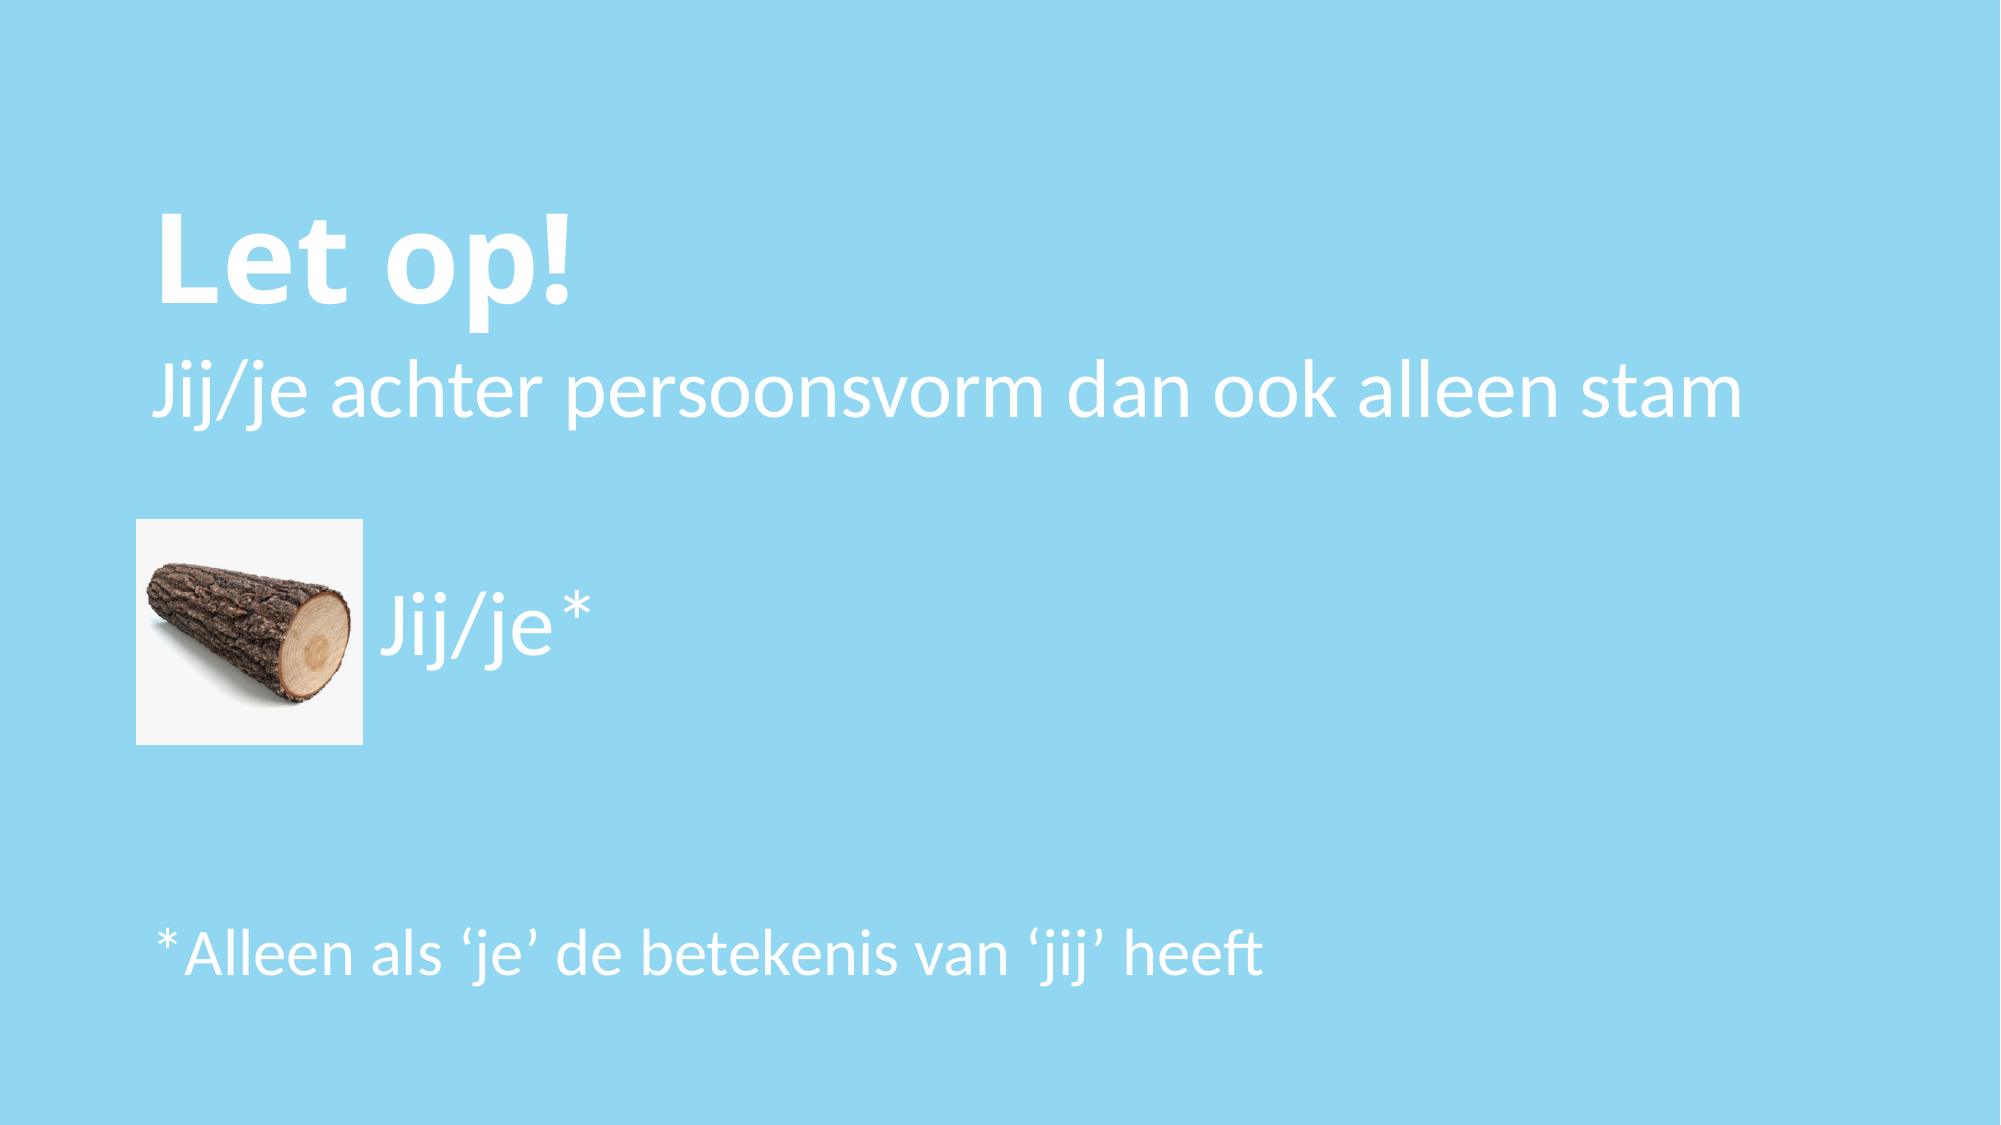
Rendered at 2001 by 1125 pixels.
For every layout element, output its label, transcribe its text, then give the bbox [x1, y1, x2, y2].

title Let op! [136, 186, 1862, 338]
picture [136, 519, 363, 745]
list Jij/je achter persoonsvorm dan ook alleen stam Jij/je* *Alleen als ‘je’ de betekenis van ‘jij’ heeft [136, 338, 1862, 1057]
